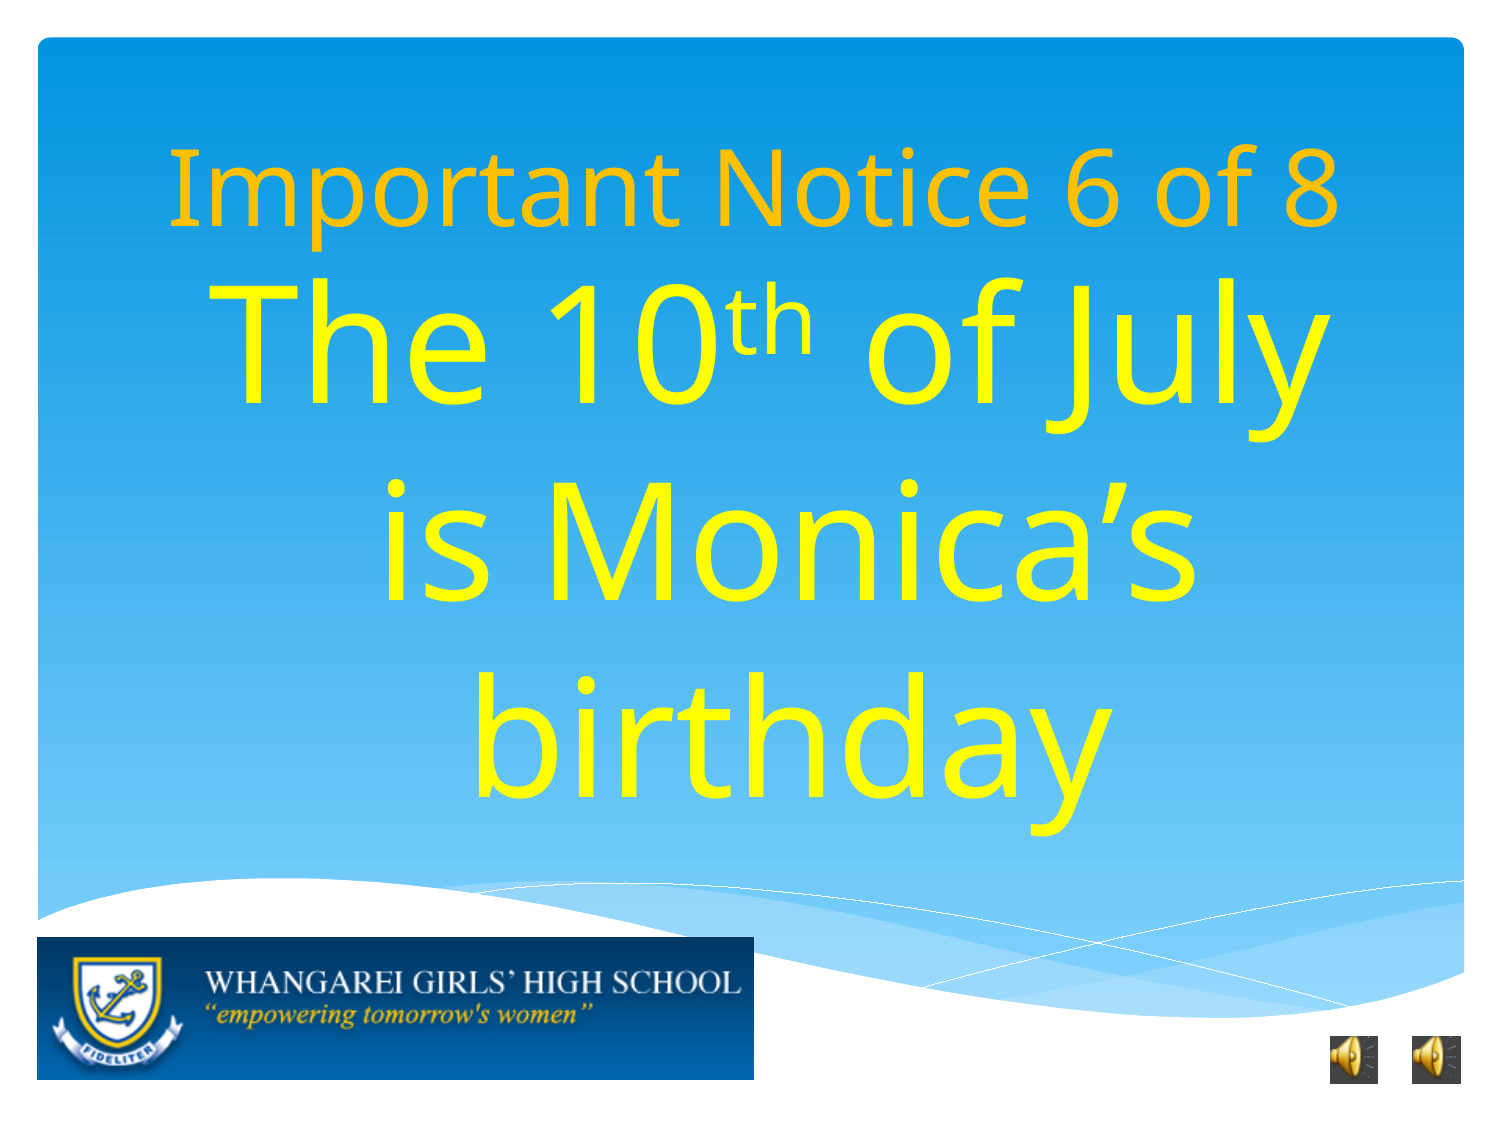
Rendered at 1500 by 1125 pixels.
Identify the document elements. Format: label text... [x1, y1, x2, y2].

text_box Important Notice 6 of 8 [149, 37, 1362, 255]
picture [37, 937, 754, 1080]
picture [1328, 1034, 1380, 1086]
picture [1411, 1034, 1462, 1086]
text_box The 10th of July is Monica’s birthday [149, 231, 1391, 963]
